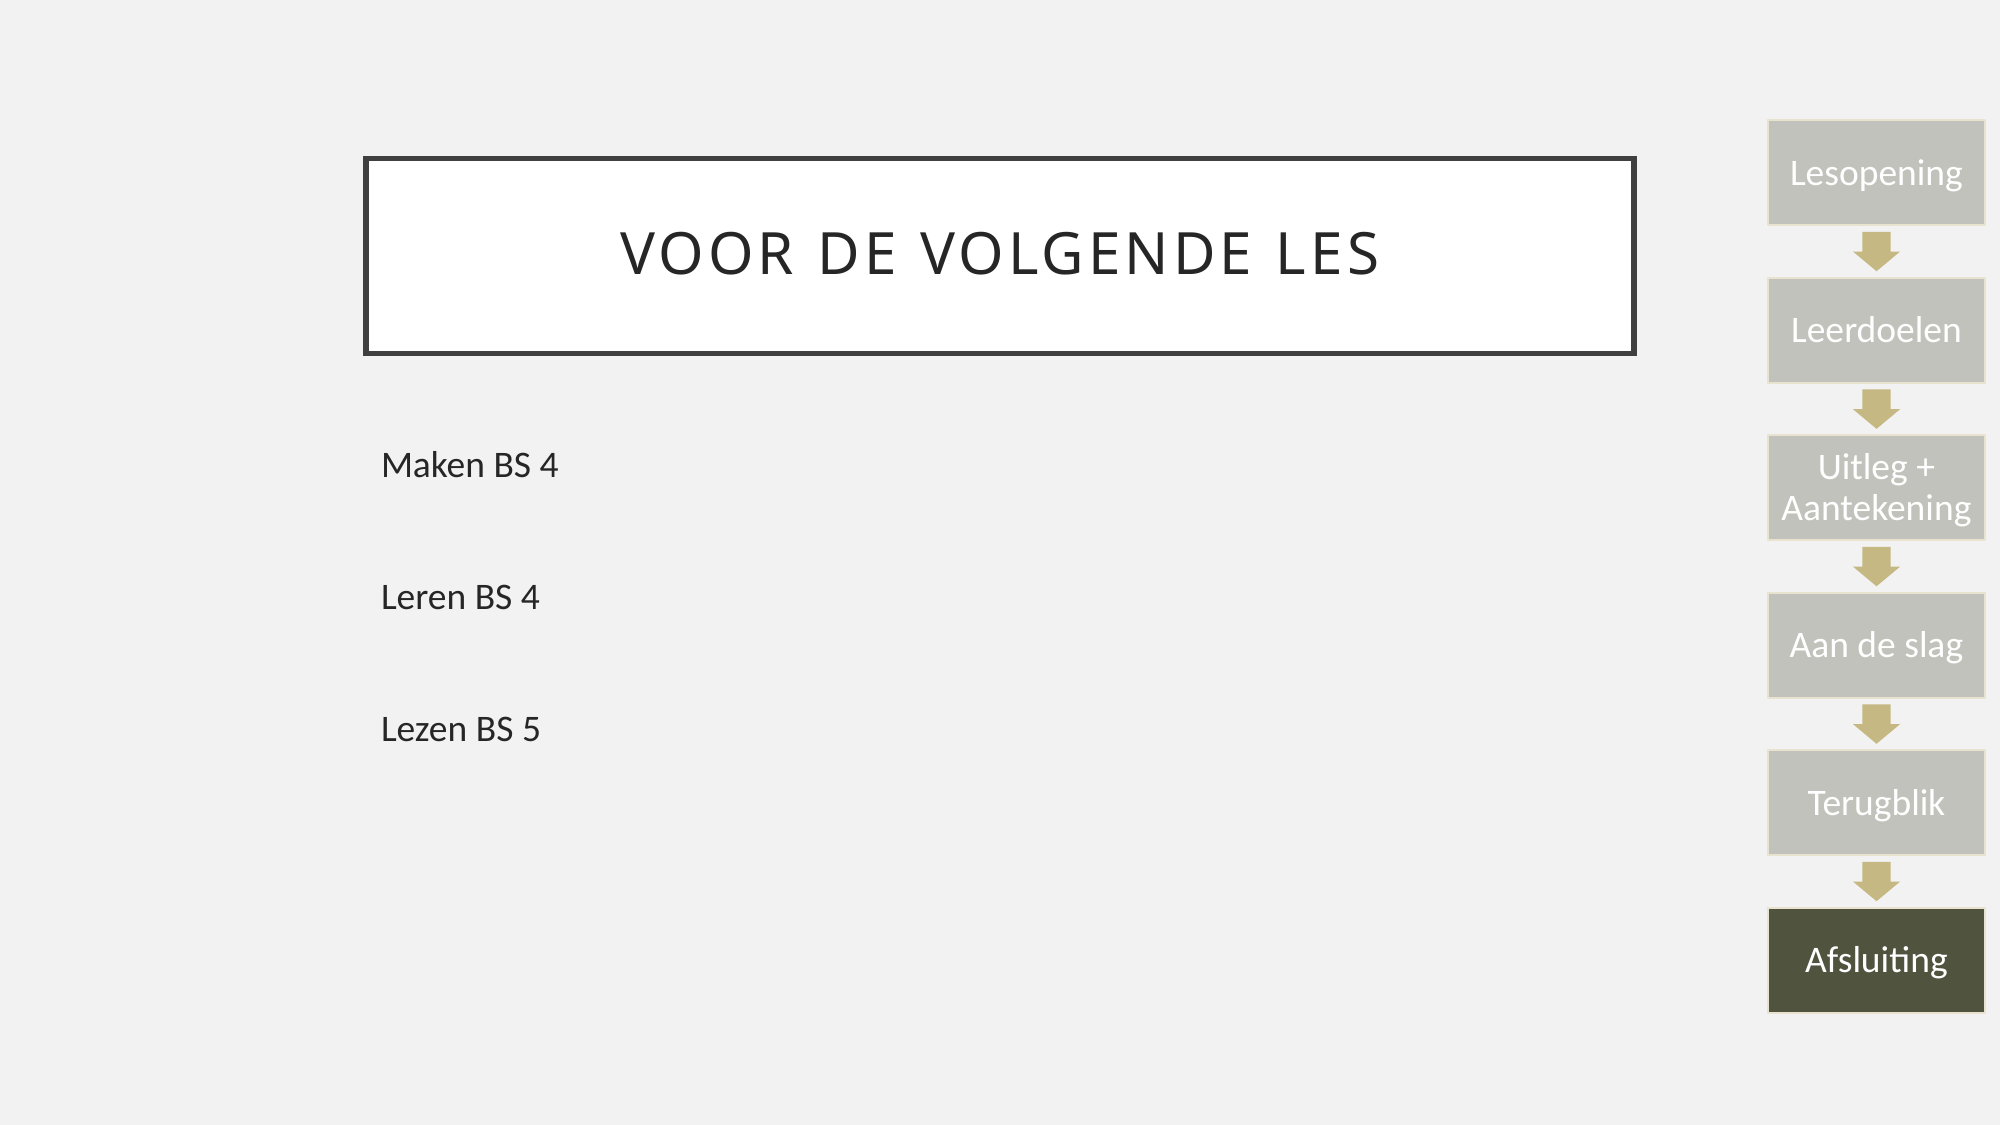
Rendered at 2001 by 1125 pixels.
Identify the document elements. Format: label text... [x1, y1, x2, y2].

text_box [1753, 119, 2000, 1014]
title Voor de volgende les [363, 156, 1637, 356]
list Maken BS 4 Leren BS 4 Lezen BS 5 [366, 432, 1634, 942]
